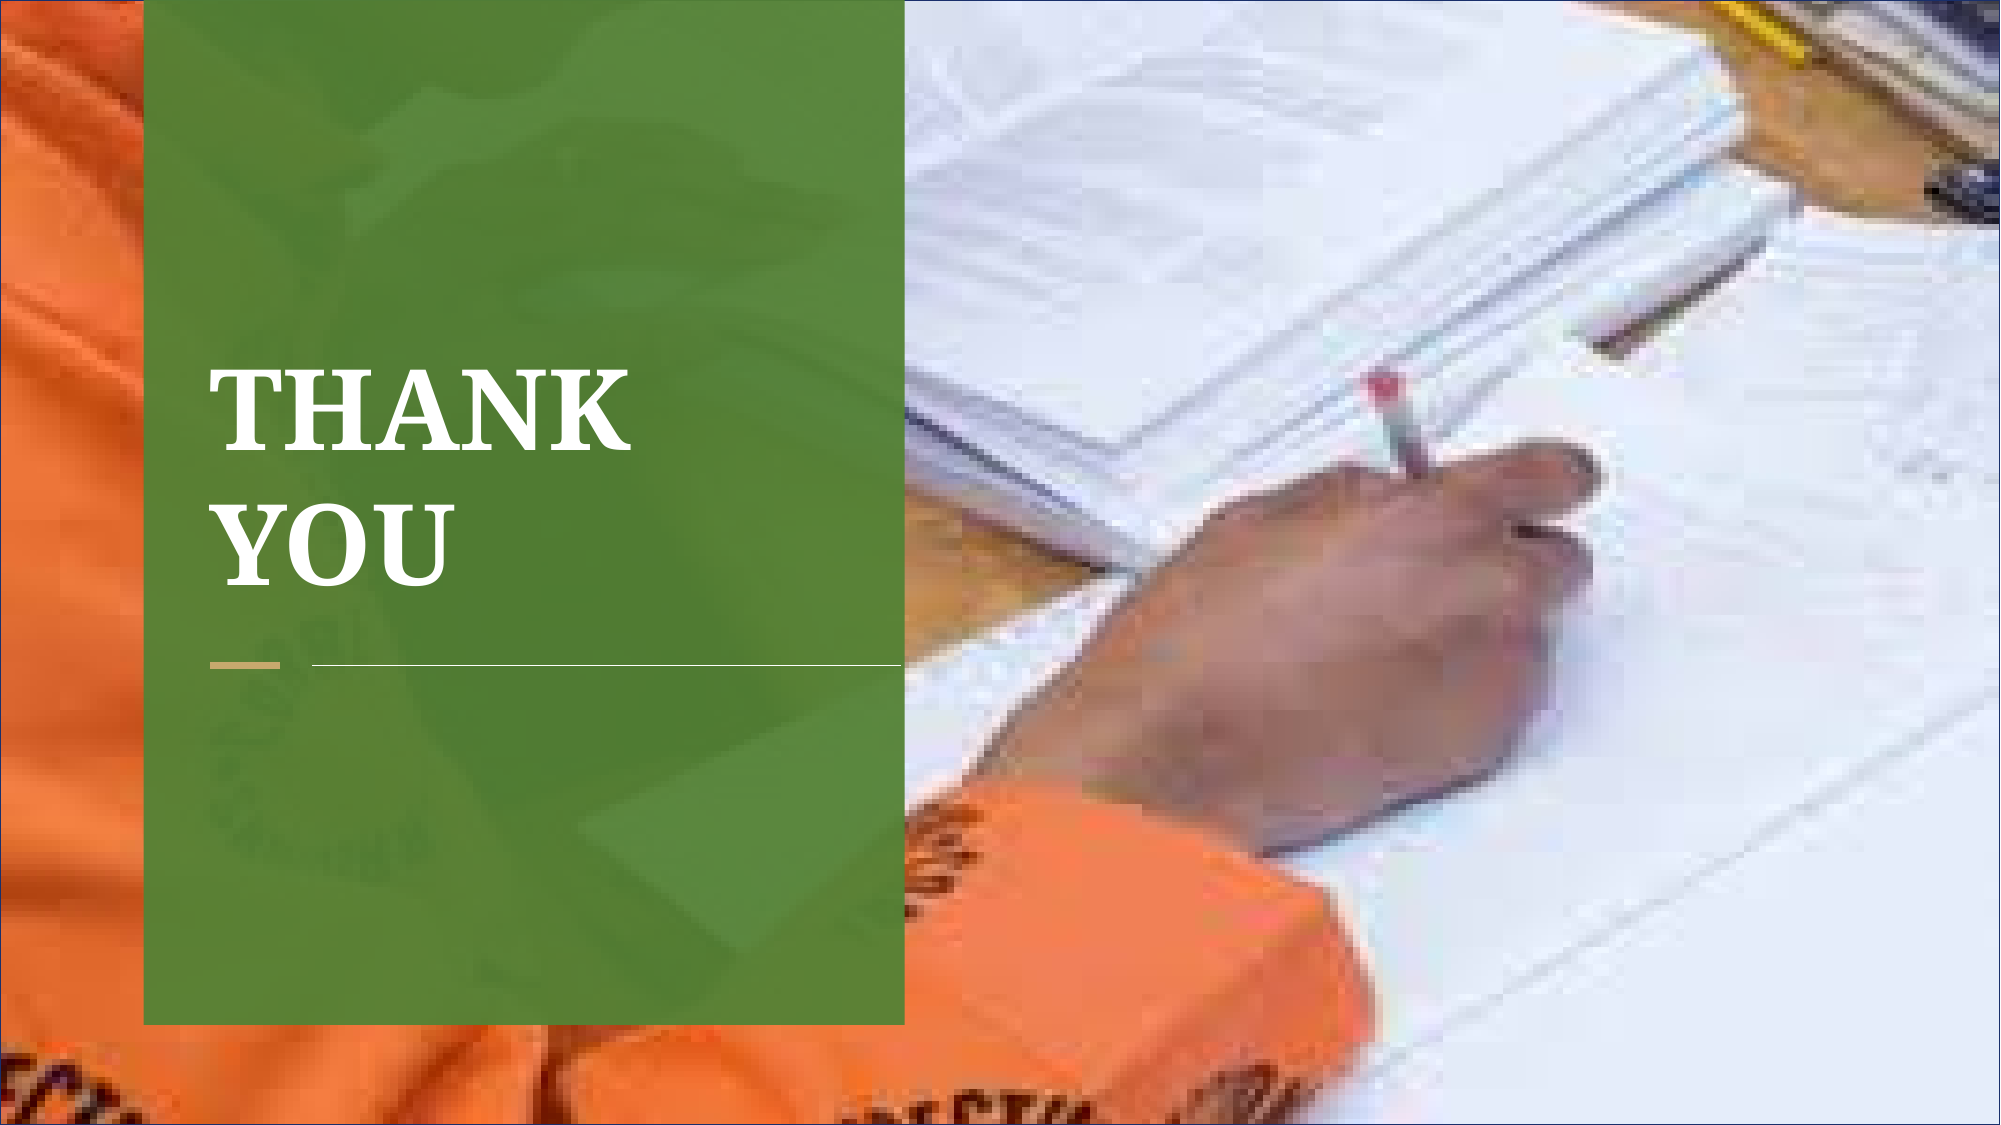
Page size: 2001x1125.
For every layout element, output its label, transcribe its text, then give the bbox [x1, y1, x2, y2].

text_box THANK YOU [209, 337, 792, 608]
text_box [0, 0, 2000, 1125]
text_box [143, 0, 906, 1026]
